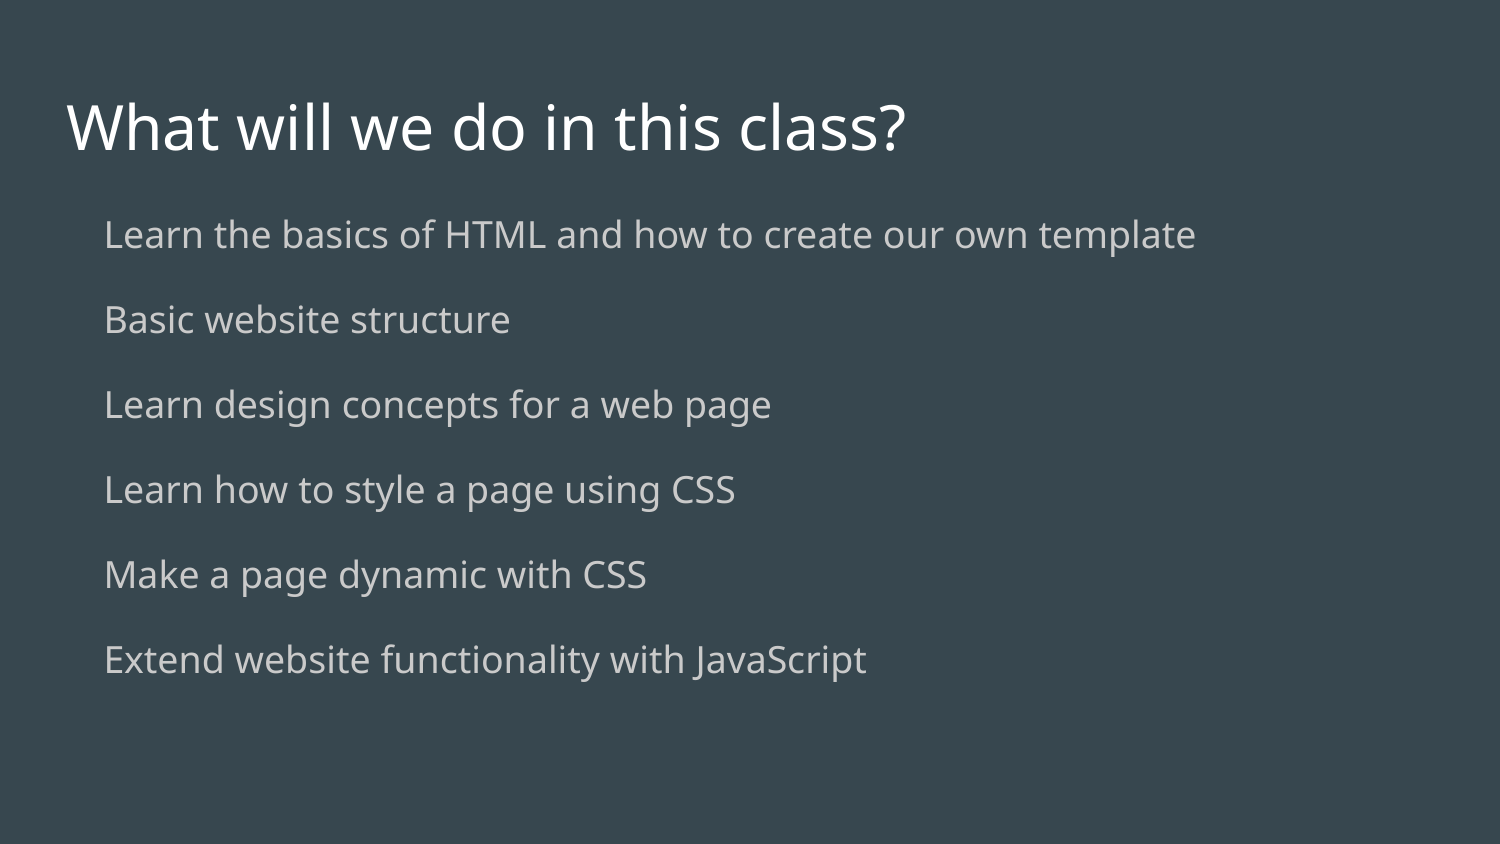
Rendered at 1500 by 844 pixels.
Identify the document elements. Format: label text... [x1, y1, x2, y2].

title What will we do in this class? [51, 72, 1449, 167]
list Learn the basics of HTML and how to create our own template Basic website structure Learn design concepts for a web page Learn how to style a page using CSS Make a page dynamic with CSS Extend website functionality with JavaScript [51, 189, 1449, 750]
